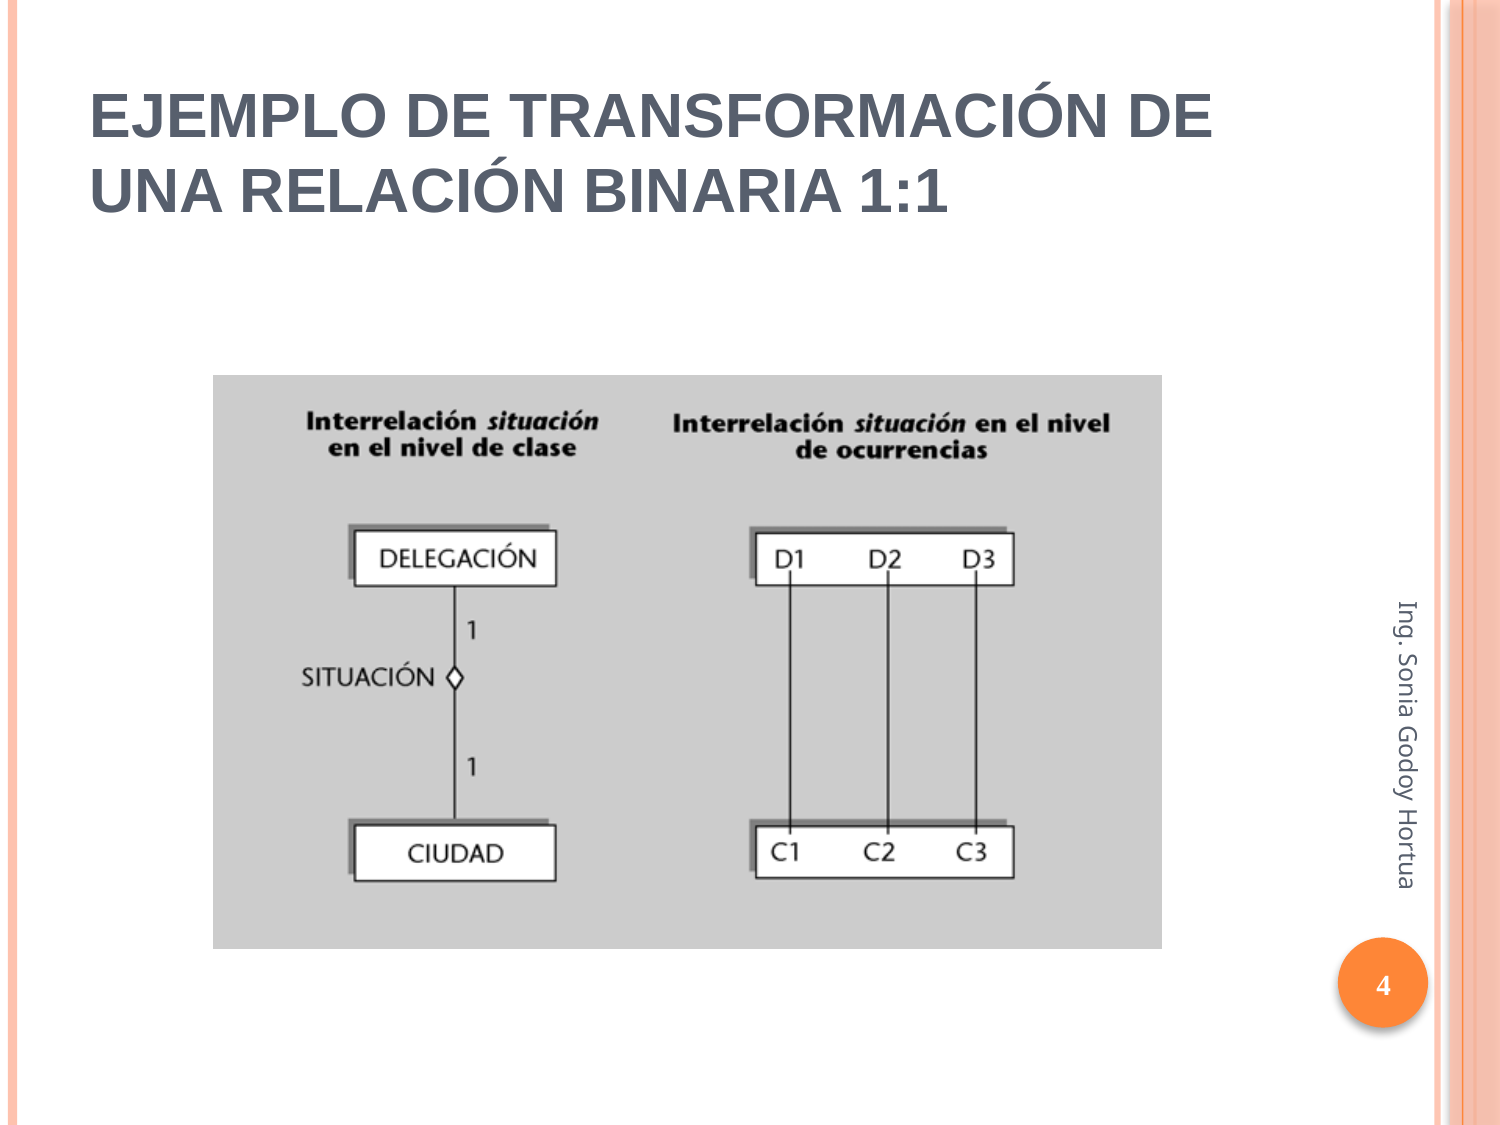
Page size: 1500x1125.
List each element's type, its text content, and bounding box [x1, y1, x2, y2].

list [212, 375, 1162, 950]
title Ejemplo de transformación de una relación binaria 1:1 [75, 45, 1300, 233]
slide_number 4 [1333, 940, 1434, 1026]
footer Ing. Sonia Godoy Hortua [1379, 380, 1440, 906]
